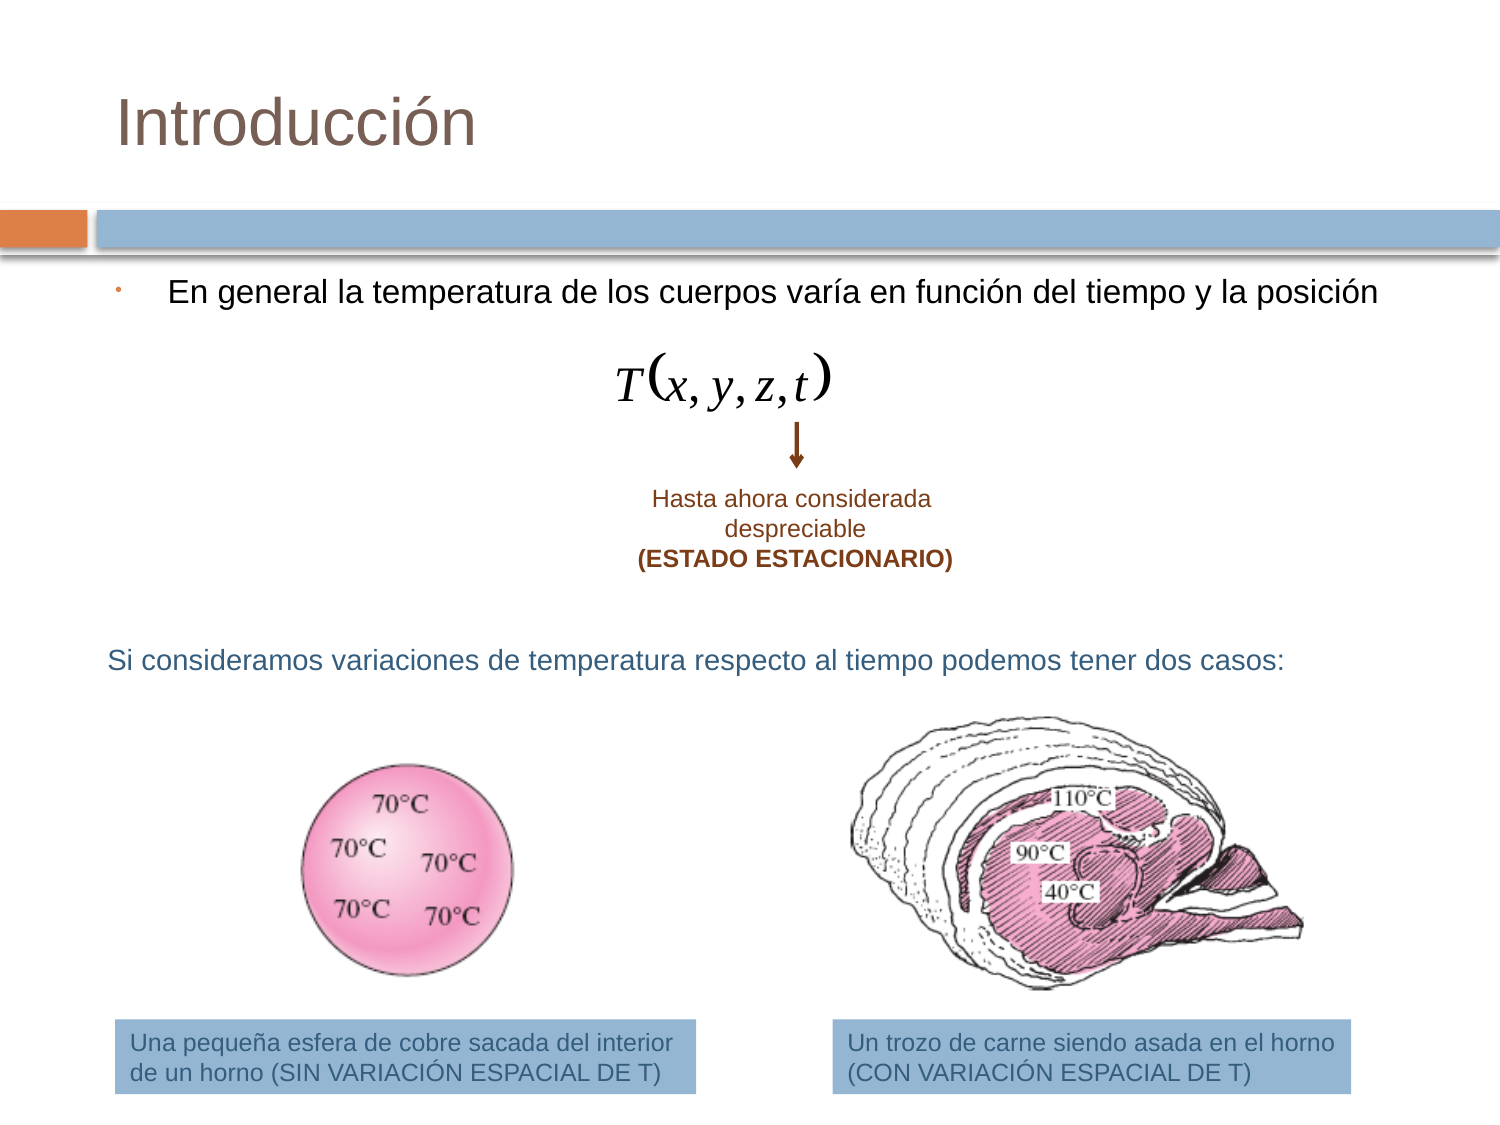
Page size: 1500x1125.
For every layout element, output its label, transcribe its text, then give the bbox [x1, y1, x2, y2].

text_box Una pequeña esfera de cobre sacada del interior de un horno (SIN VARIACIÓN ESPACIAL DE T) [115, 1019, 697, 1095]
picture [116, 749, 743, 985]
picture [796, 691, 1329, 998]
text_box Hasta ahora considerada despreciable (ESTADO ESTACIONARIO) [622, 475, 969, 580]
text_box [609, 351, 833, 423]
text_box Si consideramos variaciones de temperatura respecto al tiempo podemos tener dos casos: [58, 634, 1336, 684]
text_box Un trozo de carne siendo asada en el horno (CON VARIACIÓN ESPACIAL DE T) [832, 1019, 1352, 1095]
title Introducción [100, 37, 1438, 200]
list En general la temperatura de los cuerpos varía en función del tiempo y la posición [100, 262, 1438, 1000]
